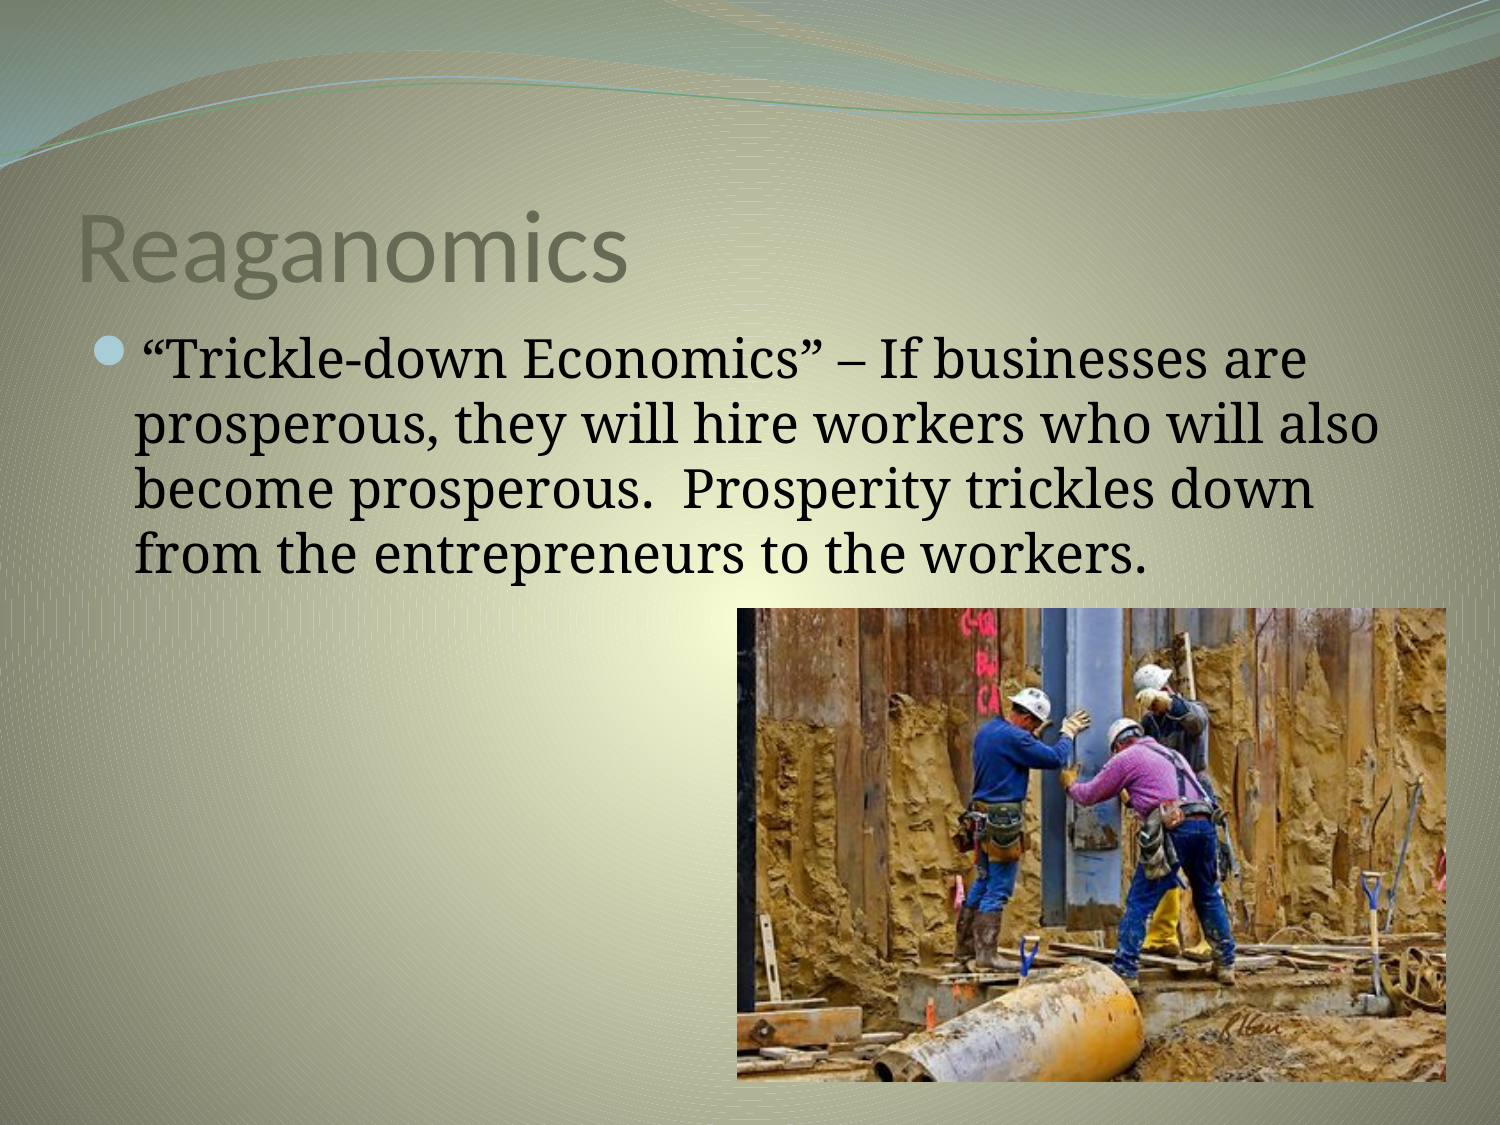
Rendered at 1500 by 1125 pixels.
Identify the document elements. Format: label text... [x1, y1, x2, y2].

list Soviet Leadership: Leonid Breshnev died 1982. Yuri Andropov died in 1984. Konstantine Chernenko died in 1985. Mikhail Gorbachev takes over in 1985. [730, 609, 737, 1038]
list “Trickle-down Economics” – If businesses are prosperous, they will hire workers who will also become prosperous. Prosperity trickles down from the entrepreneurs to the workers. [75, 317, 1425, 1038]
title Reaganomics [75, 115, 1425, 303]
picture [737, 608, 1446, 1082]
